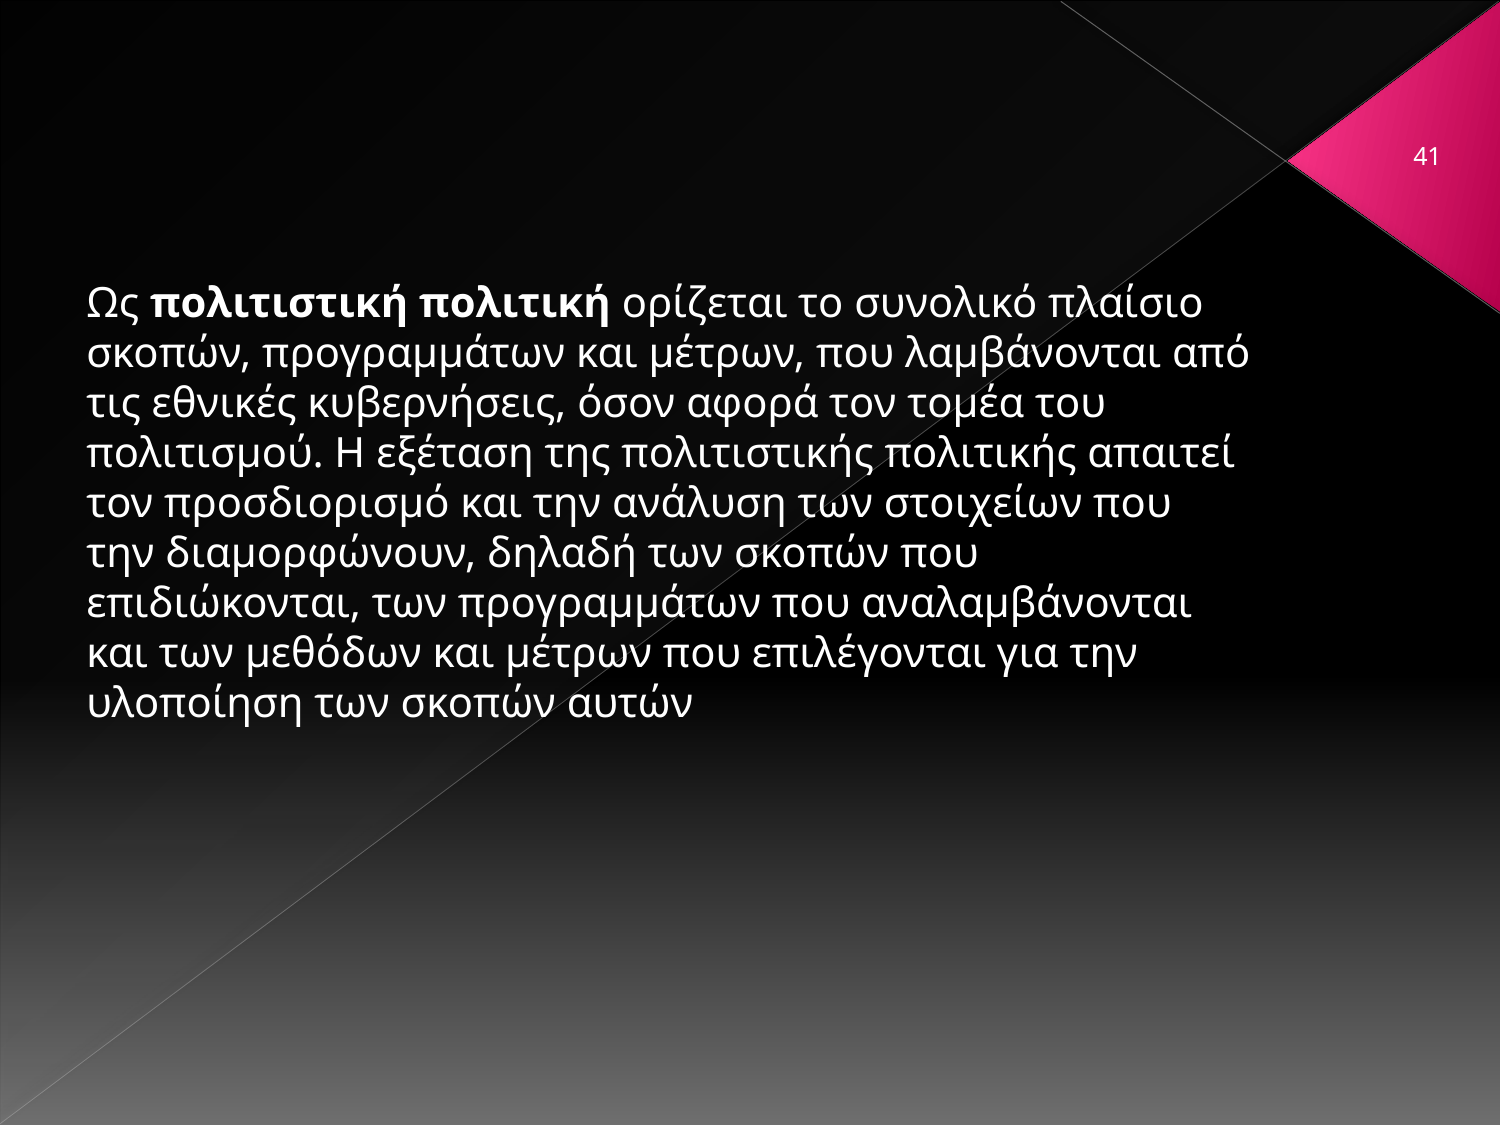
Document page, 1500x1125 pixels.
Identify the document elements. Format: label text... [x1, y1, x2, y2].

list Ως πολιτιστική πολιτική ορίζεται το συνολικό πλαίσιο σκοπών, προγραμμάτων και μέτρων, που λαμβάνονται από τις εθνικές κυβερνήσεις, όσον αφορά τον τομέα του πολιτισμού. Η εξέταση της πολιτιστικής πολιτικής απαιτεί τον προσδιορισμό και την ανάλυση των στοιχείων που την διαμορφώνουν, δηλαδή των σκοπών που επιδιώκονται, των προγραμμάτων που αναλαμβάνονται και των μεθόδων και μέτρων που επιλέγονται για την υλοποίηση των σκοπών αυτών [62, 267, 1266, 1020]
slide_number 41 [1386, 132, 1469, 183]
